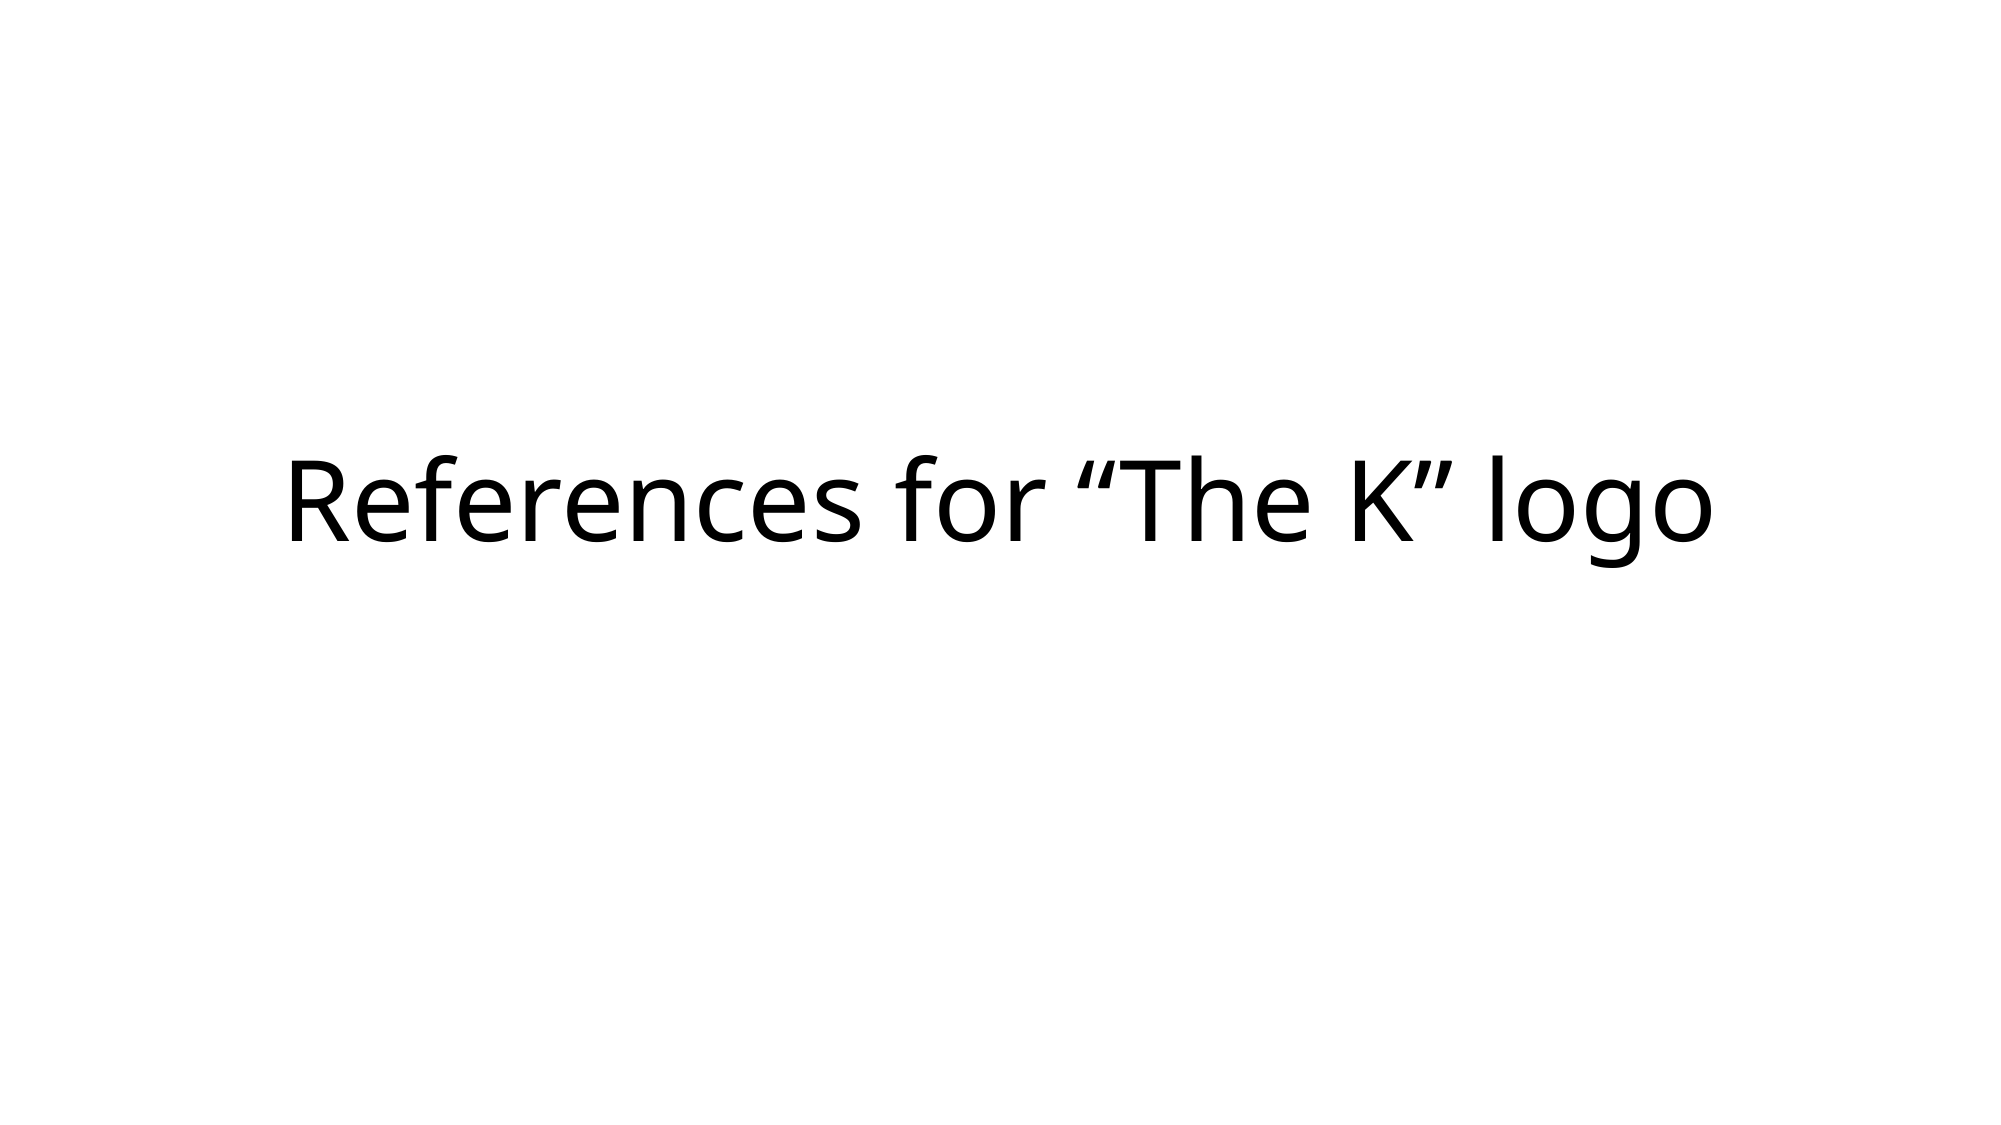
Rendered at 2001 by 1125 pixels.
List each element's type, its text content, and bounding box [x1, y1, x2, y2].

title References for “The K” logo [249, 409, 1750, 574]
